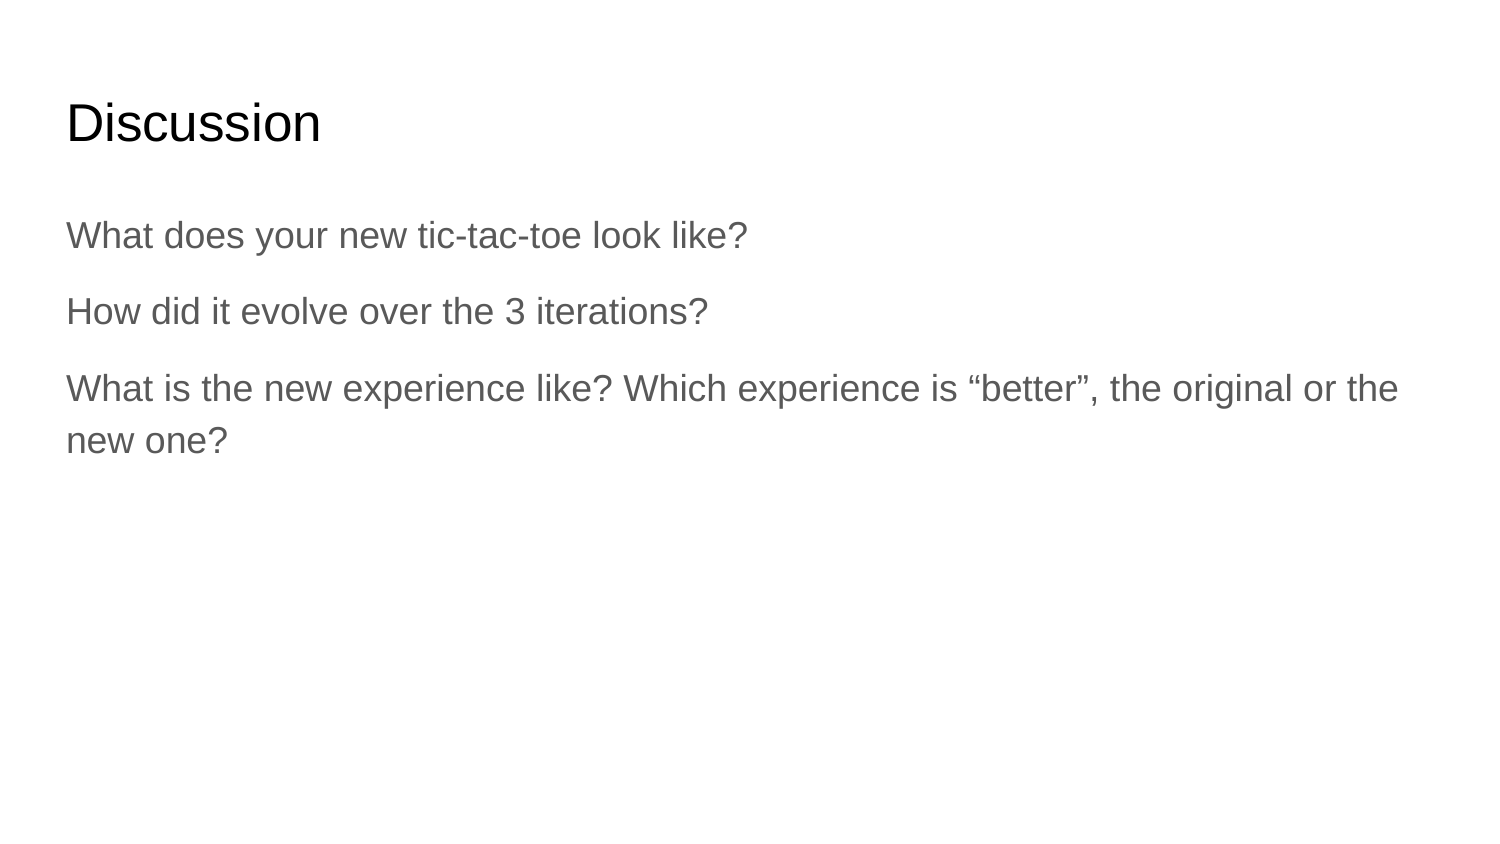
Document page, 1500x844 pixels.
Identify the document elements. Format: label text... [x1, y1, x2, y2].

list What does your new tic-tac-toe look like? How did it evolve over the 3 iterations? What is the new experience like? Which experience is “better”, the original or the new one? [51, 189, 1449, 750]
title Discussion [51, 72, 1449, 167]
